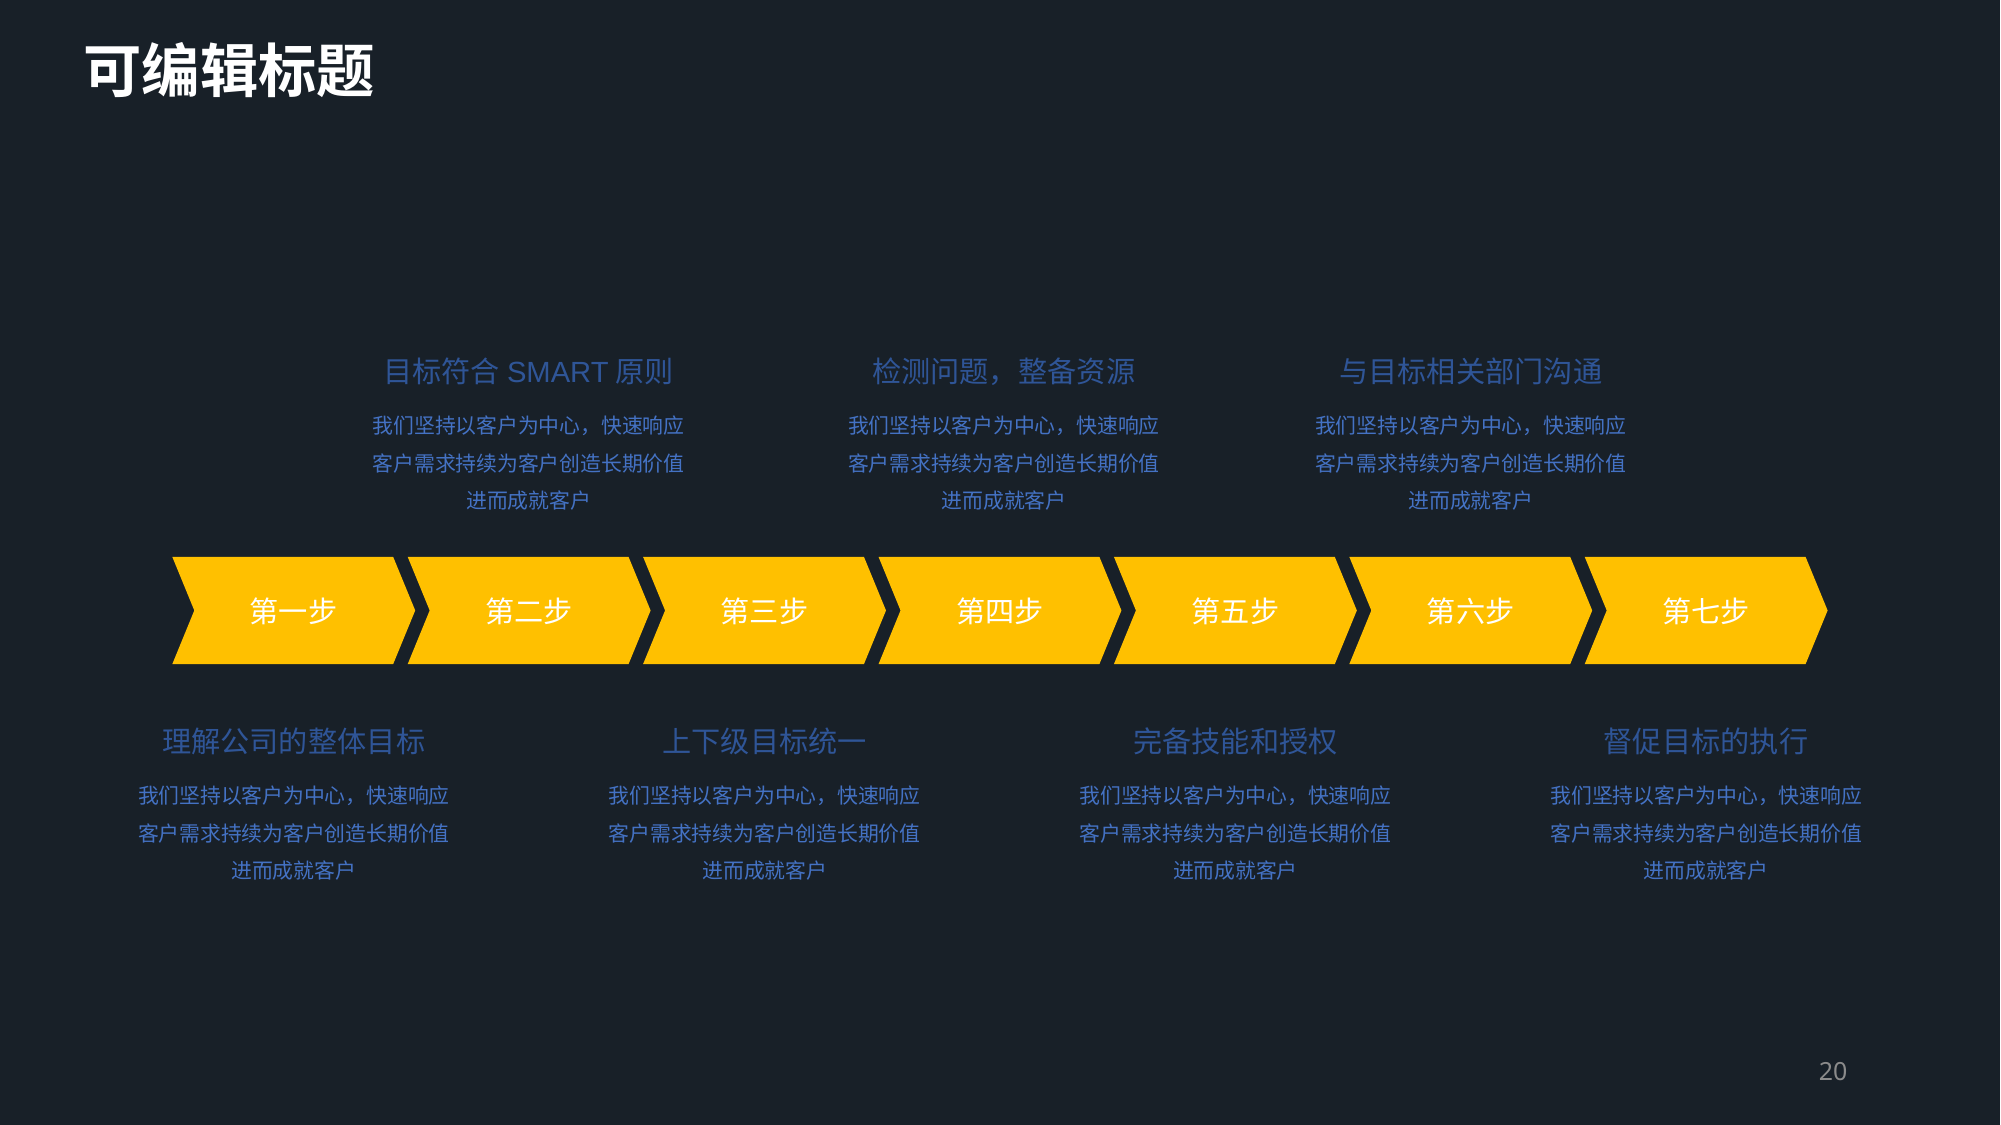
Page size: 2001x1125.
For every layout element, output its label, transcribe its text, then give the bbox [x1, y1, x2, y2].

text_box 第二步 [406, 555, 652, 666]
text_box 理解公司的整体目标 我们坚持以客户为中心，快速响应客户需求持续为客户创造长期价值进而成就客户 [113, 698, 475, 891]
text_box 可编辑标题 [68, 26, 834, 112]
text_box 第六步 [1347, 555, 1594, 666]
text_box 上下级目标统一 我们坚持以客户为中心，快速响应客户需求持续为客户创造长期价值进而成就客户 [584, 698, 946, 891]
slide_number 20 [1412, 1042, 1863, 1103]
text_box 第三步 [641, 555, 888, 666]
text_box 完备技能和授权 我们坚持以客户为中心，快速响应客户需求持续为客户创造长期价值进而成就客户 [1054, 698, 1416, 891]
text_box 第四步 [876, 555, 1123, 666]
text_box 第七步 [1583, 555, 1829, 666]
text_box 第五步 [1112, 555, 1358, 666]
text_box 与目标相关部门沟通 我们坚持以客户为中心，快速响应客户需求持续为客户创造长期价值进而成就客户 [1290, 328, 1652, 521]
text_box 检测问题，整备资源 我们坚持以客户为中心，快速响应客户需求持续为客户创造长期价值进而成就客户 [823, 328, 1185, 521]
text_box 督促目标的执行 我们坚持以客户为中心，快速响应客户需求持续为客户创造长期价值进而成就客户 [1525, 698, 1887, 891]
text_box 目标符合SMART原则 我们坚持以客户为中心，快速响应客户需求持续为客户创造长期价值进而成就客户 [348, 328, 710, 521]
text_box 第一步 [170, 555, 417, 666]
